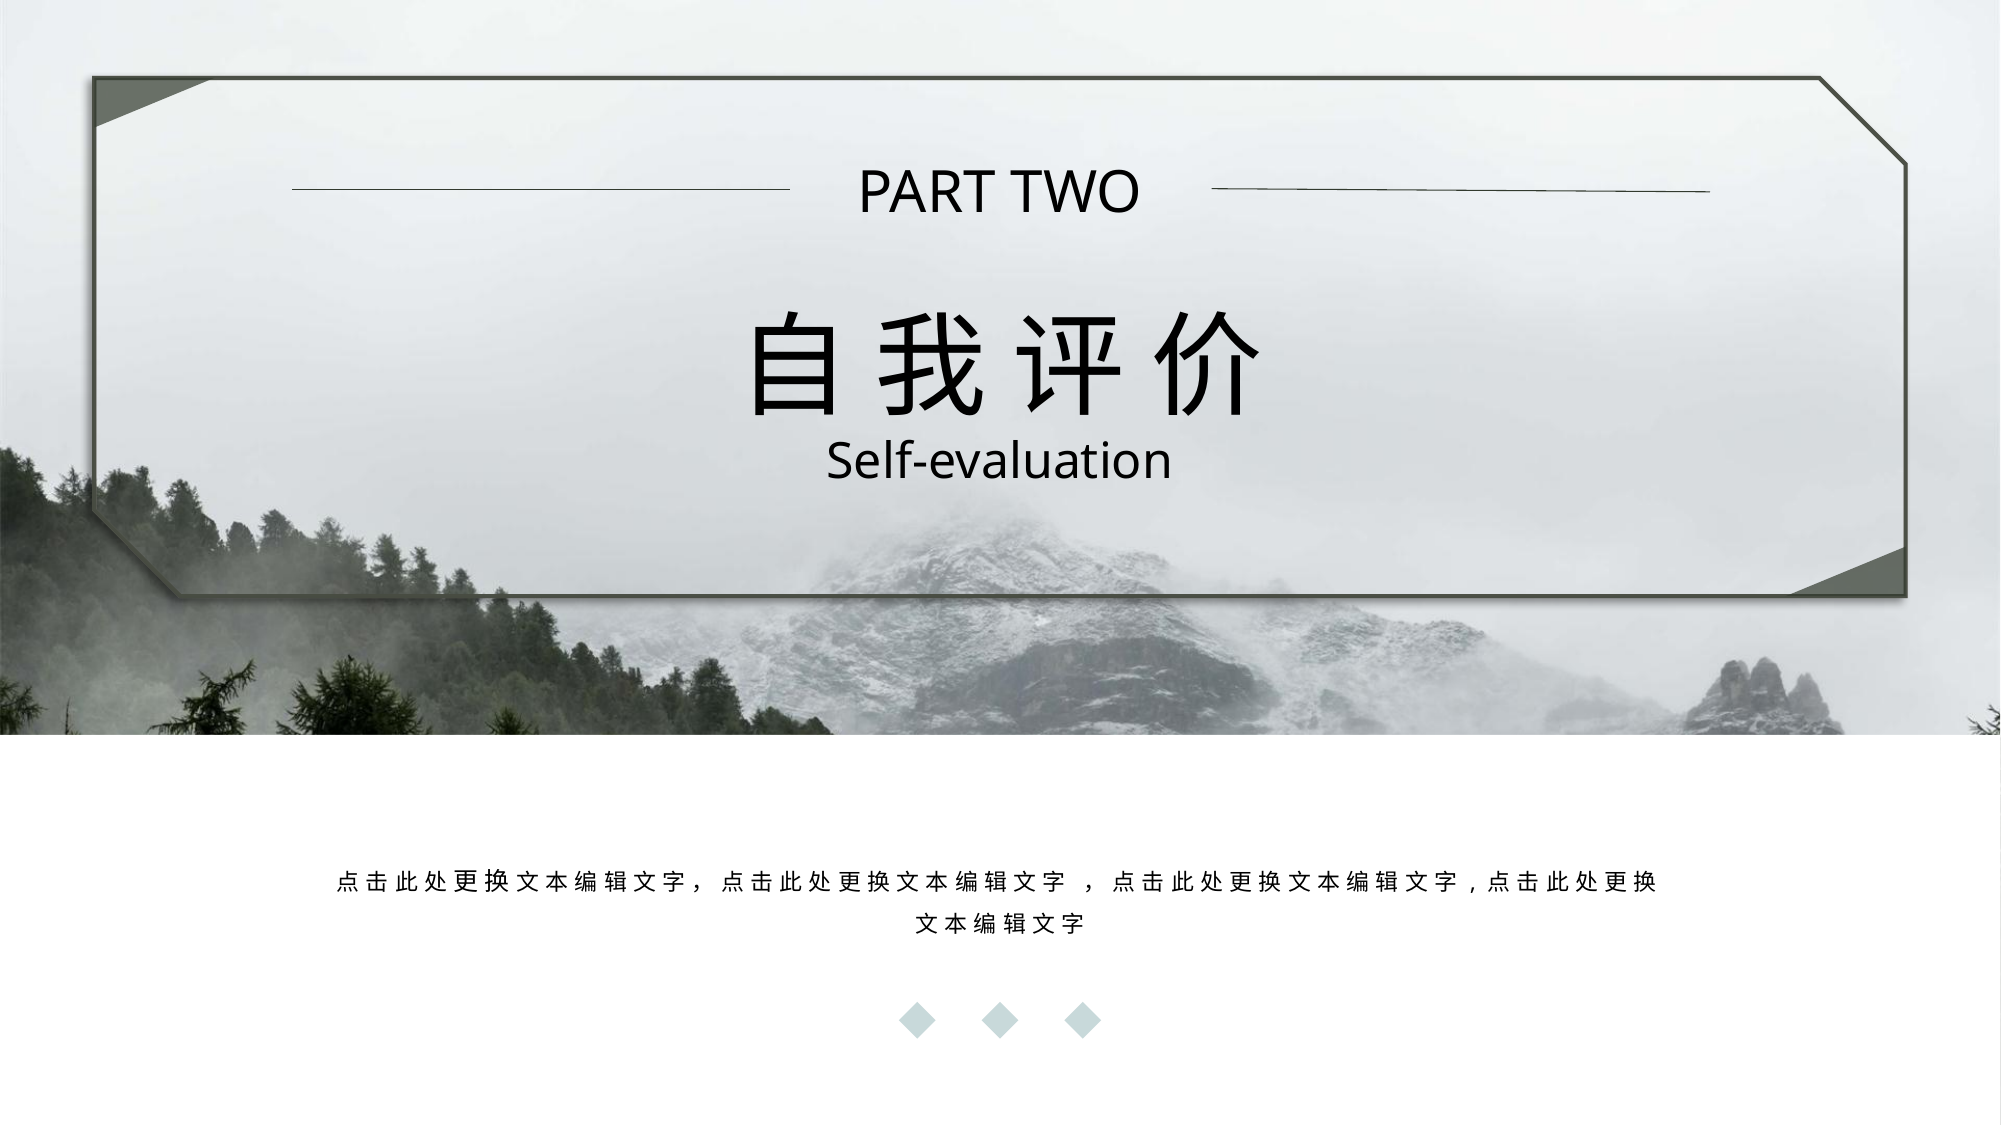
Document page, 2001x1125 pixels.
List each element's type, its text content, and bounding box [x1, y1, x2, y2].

text_box [93, 76, 215, 130]
text_box PART TWO [714, 146, 1285, 231]
text_box [0, 734, 2000, 1125]
text_box [93, 76, 1907, 598]
picture [0, 0, 2001, 1125]
text_box [1785, 545, 1907, 598]
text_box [1211, 188, 1710, 192]
text_box 点击此处更换文本编辑文字，点击此处更换文本编辑文字 ，点击此处更换文本编辑文字,点击此处更换文本编辑文字 [321, 843, 1679, 986]
text_box 自 我 评 价 Self-evaluation [595, 286, 1404, 497]
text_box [898, 1001, 1102, 1039]
